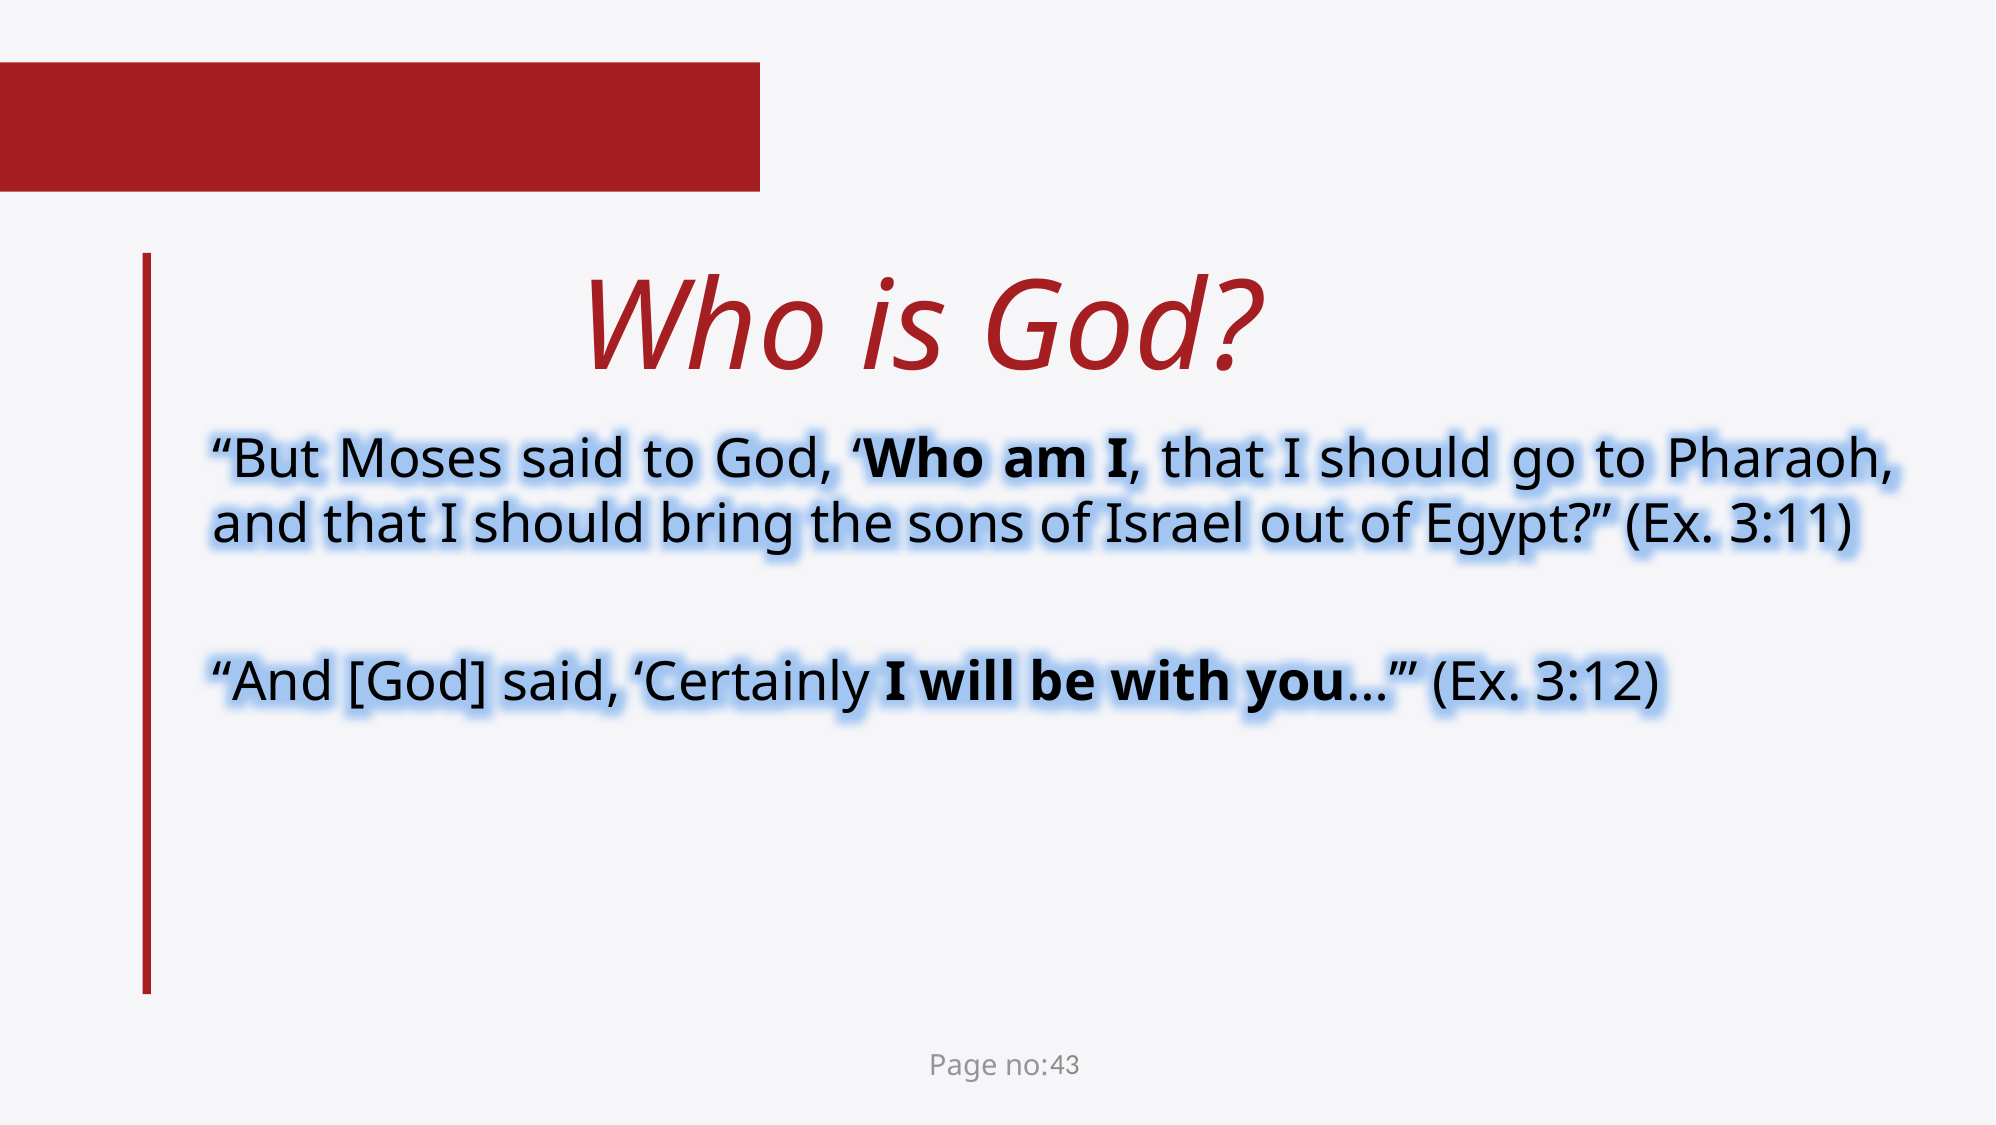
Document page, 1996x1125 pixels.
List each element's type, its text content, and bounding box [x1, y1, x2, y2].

text_box Who is God? [238, 237, 1602, 403]
text_box “But Moses said to God, ‘Who am I, that I should go to Pharaoh, and that I should bring the sons of Israel out of Egypt?” (Ex. 3:11) [198, 415, 1911, 561]
text_box “And [God] said, ‘Certainly I will be with you…’” (Ex. 3:12) [198, 638, 1911, 719]
